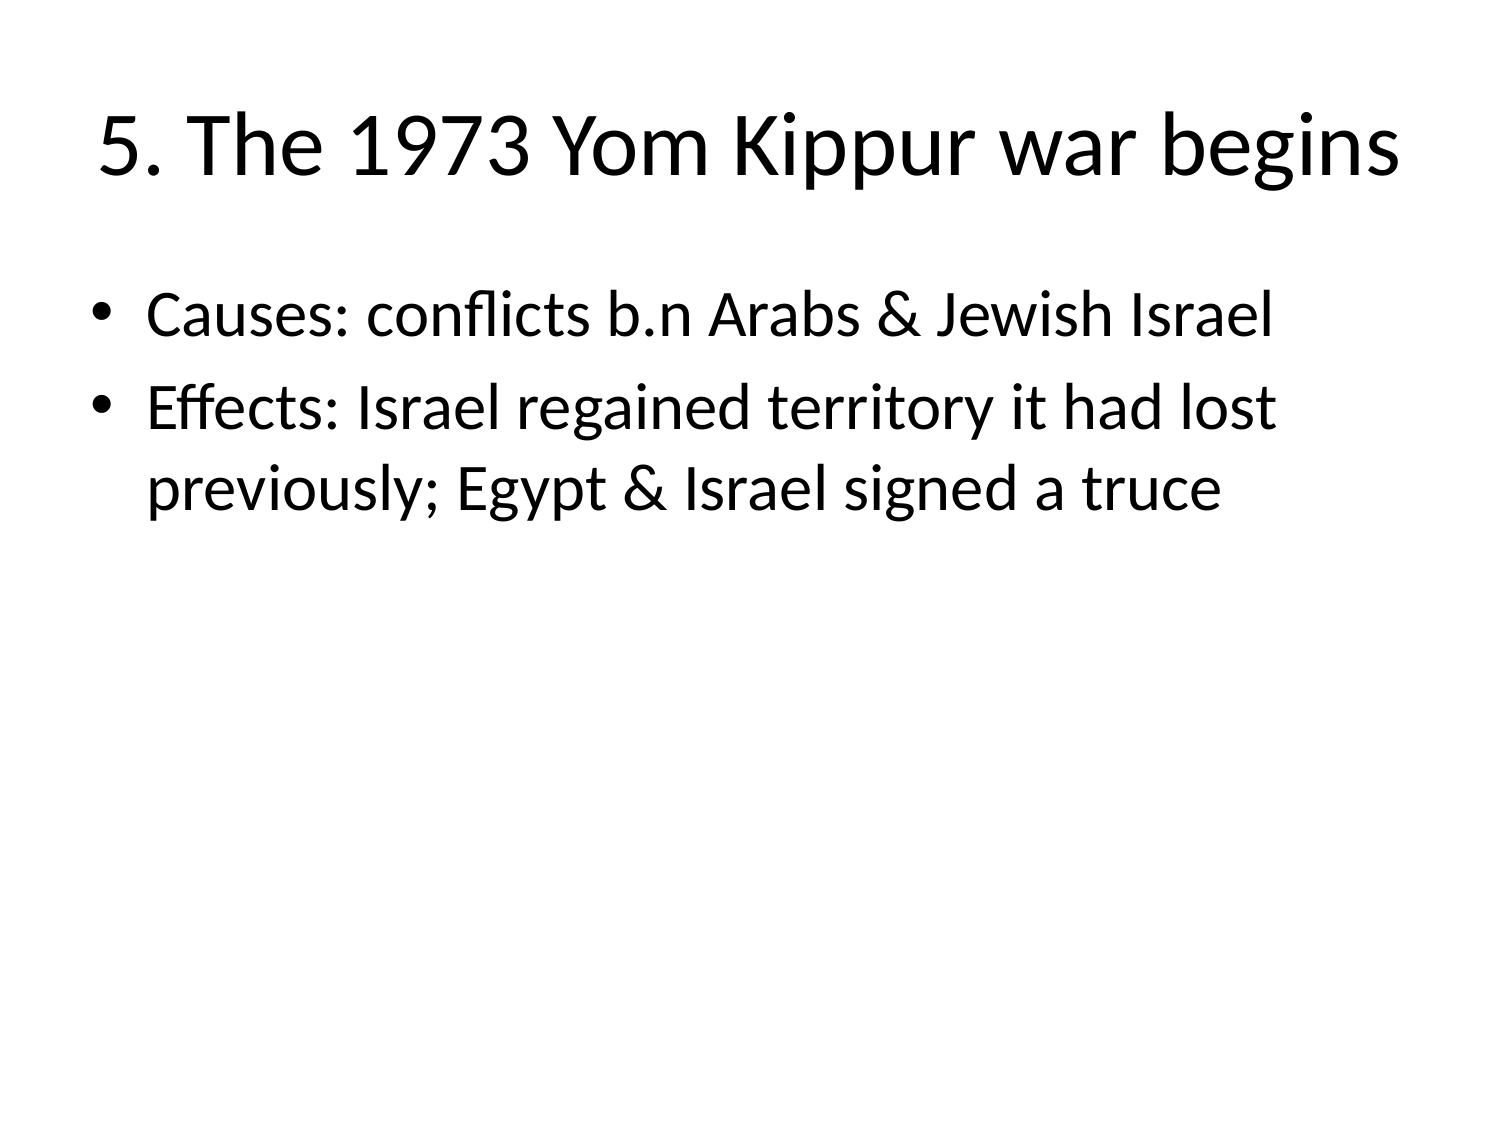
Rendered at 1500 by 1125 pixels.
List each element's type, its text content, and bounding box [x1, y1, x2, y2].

title 5. The 1973 Yom Kippur war begins [75, 45, 1425, 233]
list Causes: conflicts b.n Arabs & Jewish Israel Effects: Israel regained territory it had lost previously; Egypt & Israel signed a truce [75, 262, 1425, 1005]
